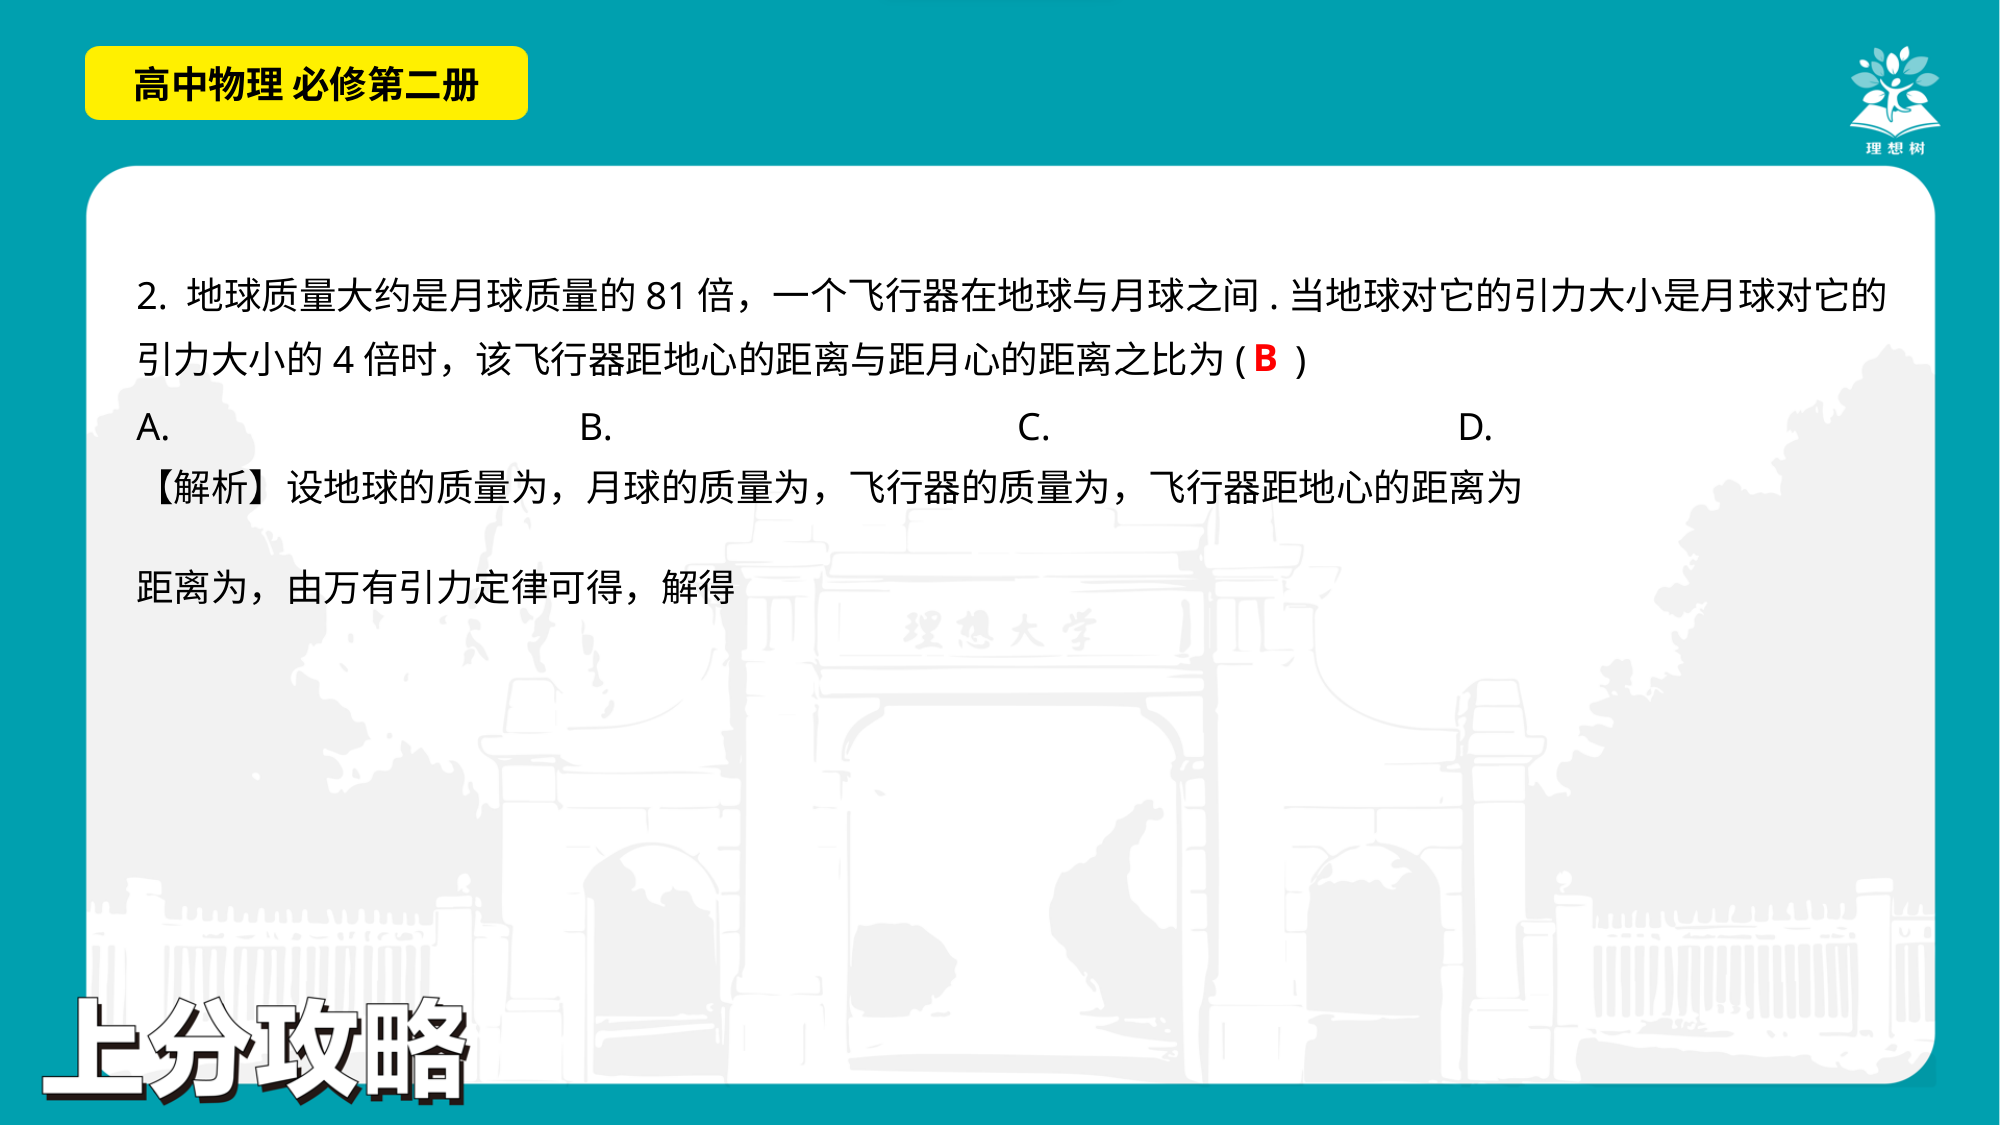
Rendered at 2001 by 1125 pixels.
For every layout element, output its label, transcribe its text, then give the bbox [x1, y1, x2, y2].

text_box B [1238, 314, 1293, 373]
text_box 2. 地球质量大约是月球质量的81倍，一个飞行器在地球与月球之间.当地球对它的引力大小是月球对它的 引力大小的4倍时，该飞行器距地心的距离与距月心的距离之比为( ) [136, 247, 1865, 375]
picture [0, 0, 2000, 1125]
